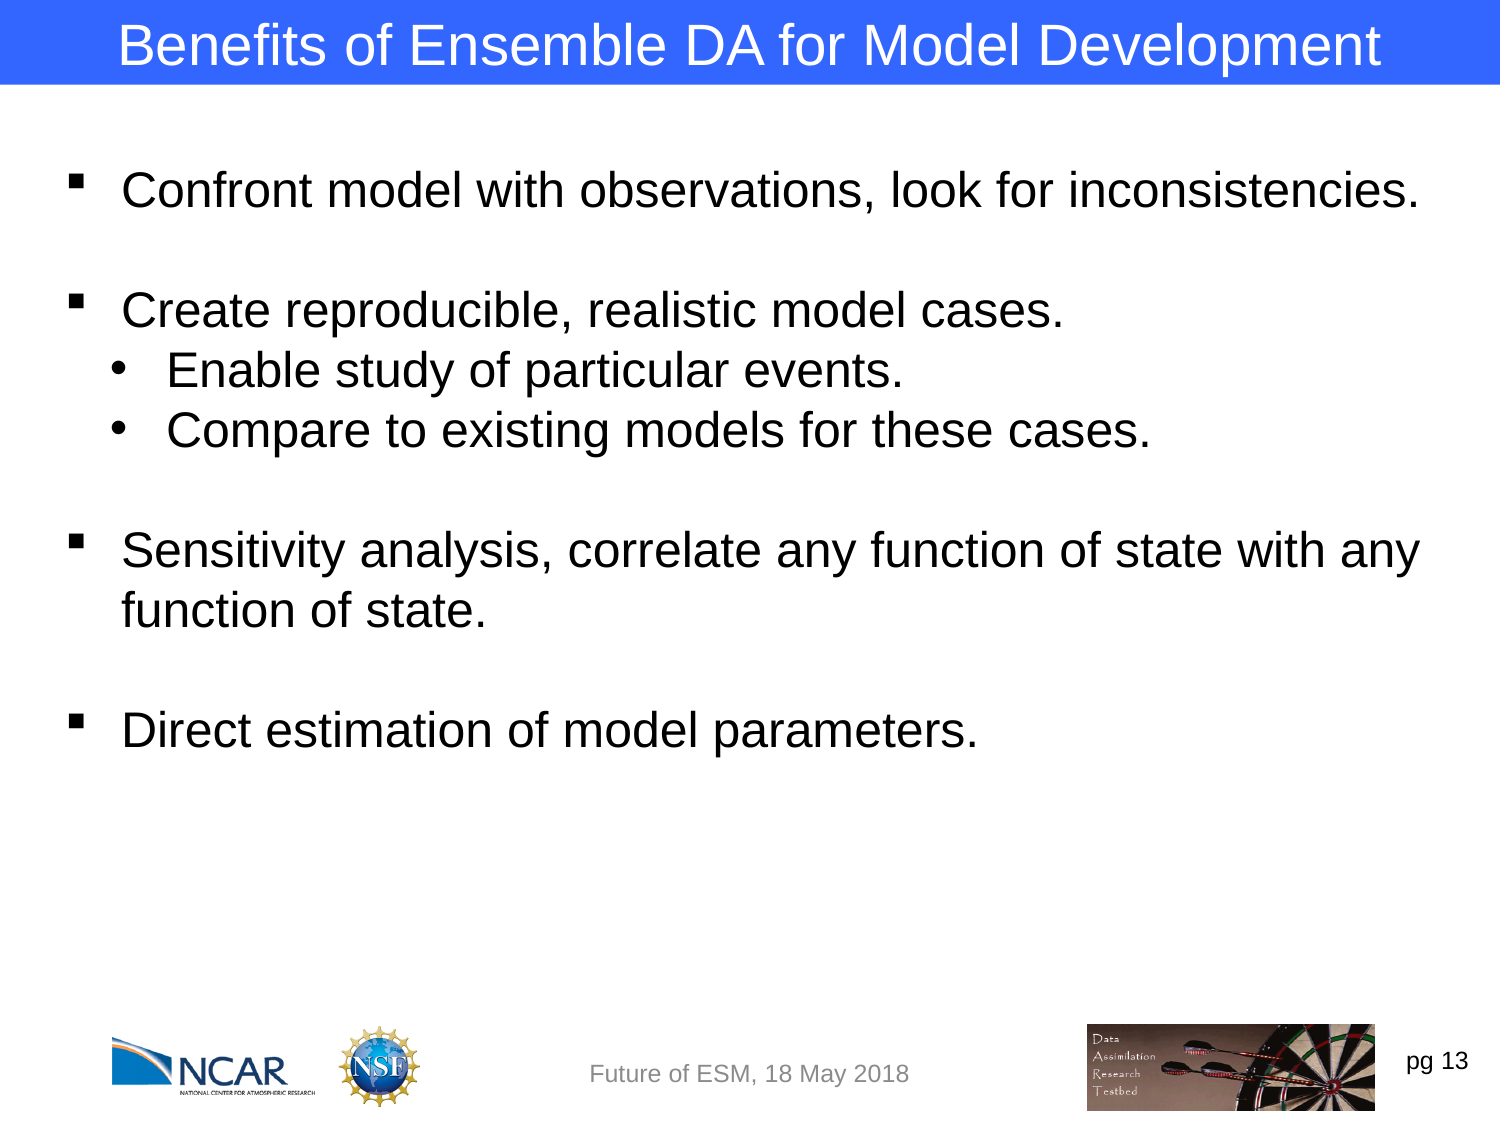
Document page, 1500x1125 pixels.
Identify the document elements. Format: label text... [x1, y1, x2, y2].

picture [1087, 1024, 1375, 1111]
picture [337, 1024, 421, 1108]
picture [112, 1037, 315, 1095]
text_box Confront model with observations, look for inconsistencies. Create reproducible, realistic model cases. Enable study of particular events. Compare to existing models for these cases. Sensitivity analysis, correlate any function of state with any function of state. Direct estimation of model parameters. [50, 149, 1450, 765]
footer Future of ESM, 18 May 2018 [512, 1042, 988, 1103]
text_box Benefits of Ensemble DA for Model Development [0, 0, 1500, 85]
